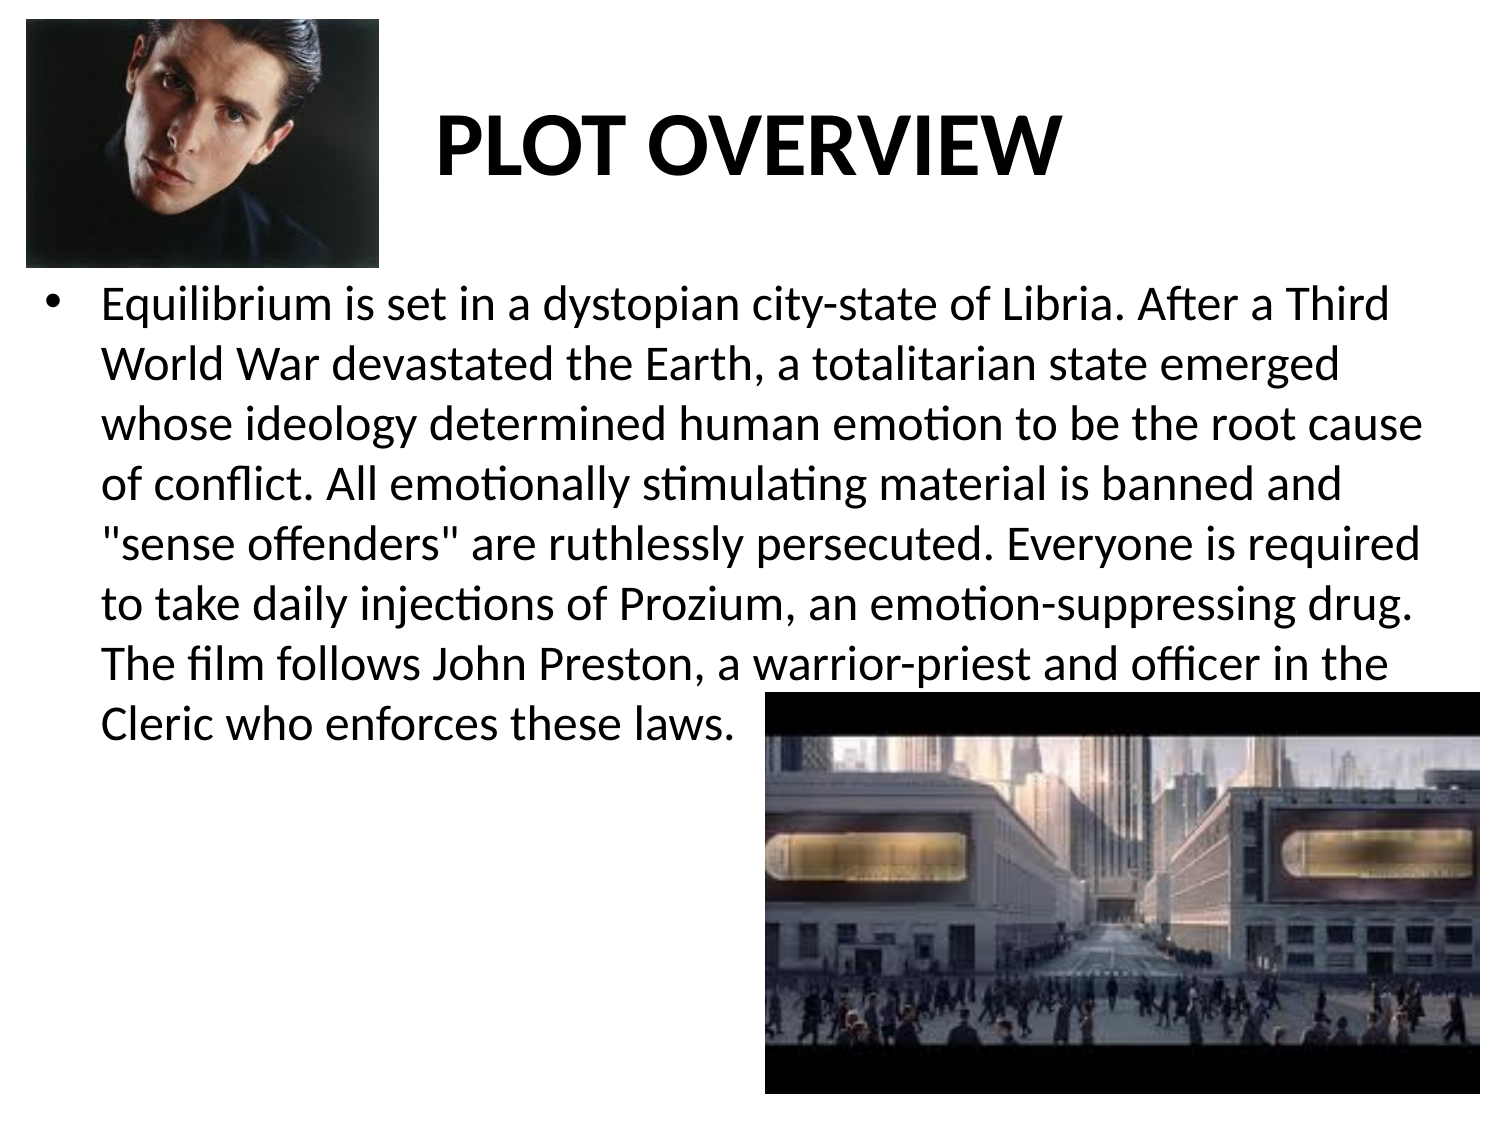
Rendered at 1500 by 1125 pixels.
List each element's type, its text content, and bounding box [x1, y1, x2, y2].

picture [26, 18, 379, 268]
title PLOT OVERVIEW [382, 45, 1425, 233]
picture [764, 692, 1480, 1095]
list Equilibrium is set in a dystopian city-state of Libria. After a Third World War devastated the Earth, a totalitarian state emerged whose ideology determined human emotion to be the root cause of conflict. All emotionally stimulating material is banned and "sense offenders" are ruthlessly persecuted. Everyone is required to take daily injections of Prozium, an emotion-suppressing drug. The film follows John Preston, a warrior-priest and officer in the Cleric who enforces these laws. [29, 262, 1484, 1005]
